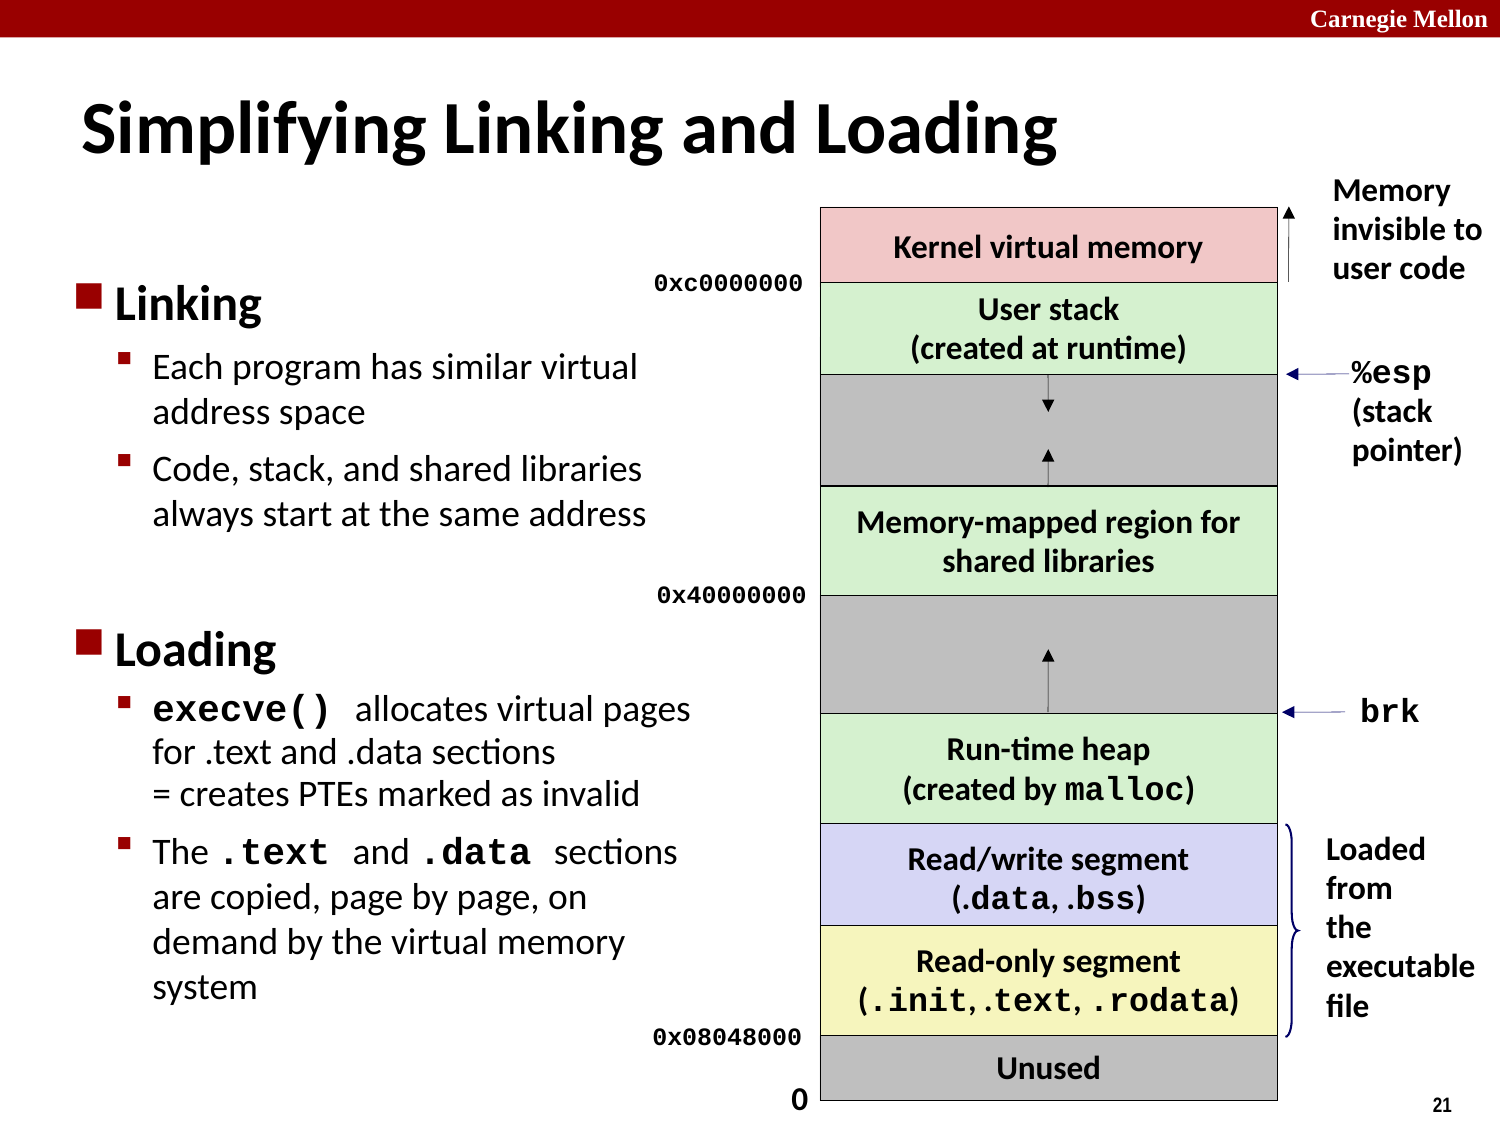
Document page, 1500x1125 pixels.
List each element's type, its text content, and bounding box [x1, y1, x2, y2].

text_box Loaded from the executable file [1311, 821, 1499, 1033]
text_box [1041, 374, 1055, 412]
text_box [1282, 206, 1296, 282]
text_box 0xc0000000 [638, 261, 819, 306]
text_box [819, 595, 1278, 713]
text_box [1285, 367, 1350, 381]
text_box Kernel virtual memory [819, 206, 1278, 282]
text_box 0x08048000 [637, 1015, 818, 1059]
text_box Run-time heap (created by malloc) [819, 713, 1278, 823]
text_box [1041, 449, 1055, 488]
text_box brk [1345, 684, 1436, 738]
text_box [1282, 705, 1346, 719]
text_box Memory invisible to user code [1317, 162, 1498, 296]
text_box Unused [819, 1036, 1278, 1101]
text_box %esp (stack pointer) [1337, 345, 1479, 477]
list Linking Each program has similar virtual address space Code, stack, and shared libraries always start at the same address Loading execve() allocates virtual pages for .text and .data sections = creates PTEs marked as invalid The .text and .data sections are copied, page by page, on demand by the virtual memory system [62, 262, 713, 1047]
text_box 0x40000000 [641, 573, 822, 618]
text_box User stack (created at runtime) [819, 282, 1278, 375]
text_box [819, 375, 1278, 486]
text_box [1285, 824, 1298, 1037]
text_box [1042, 649, 1055, 713]
text_box Read/write segment (.data, .bss) [819, 823, 1278, 925]
text_box Read-only segment (.init, .text, .rodata) [819, 925, 1278, 1036]
title Simplifying Linking and Loading [66, 58, 1426, 188]
text_box 0 [776, 1071, 823, 1125]
text_box Memory-mapped region for shared libraries [819, 486, 1278, 595]
